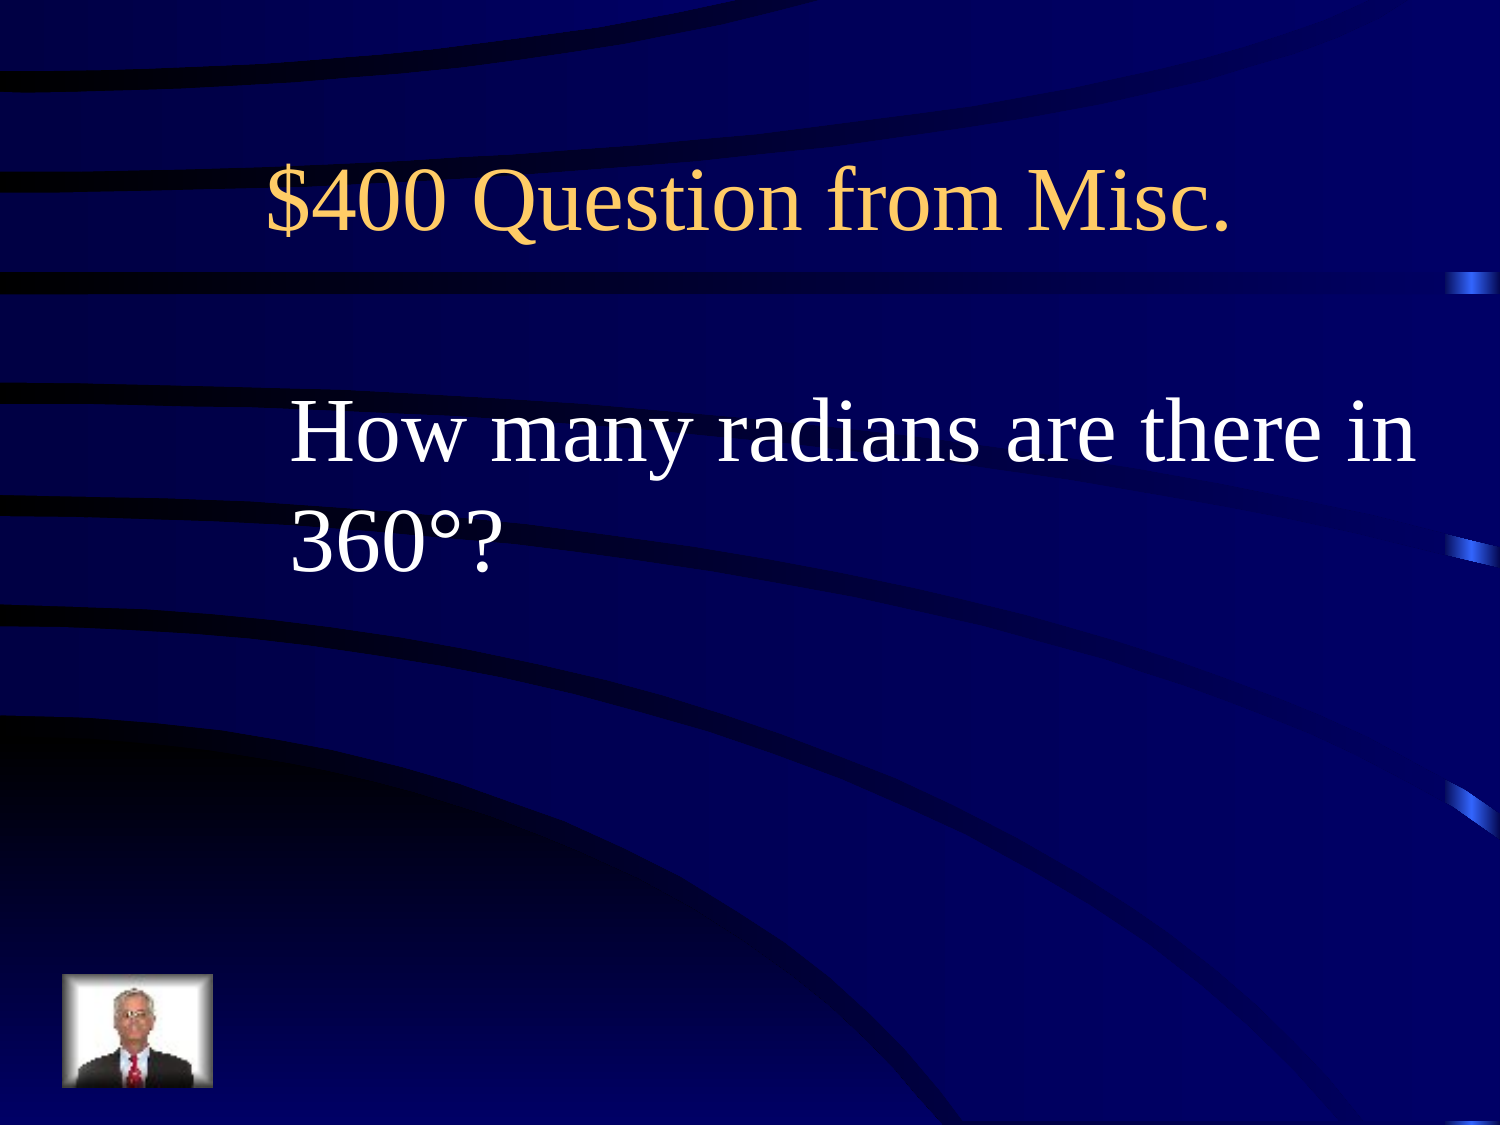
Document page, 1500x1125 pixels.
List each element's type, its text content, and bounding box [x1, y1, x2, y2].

title $400 Question from Misc. [112, 99, 1388, 288]
text_box How many radians are there in 360°? [275, 362, 1450, 598]
picture [62, 974, 213, 1088]
